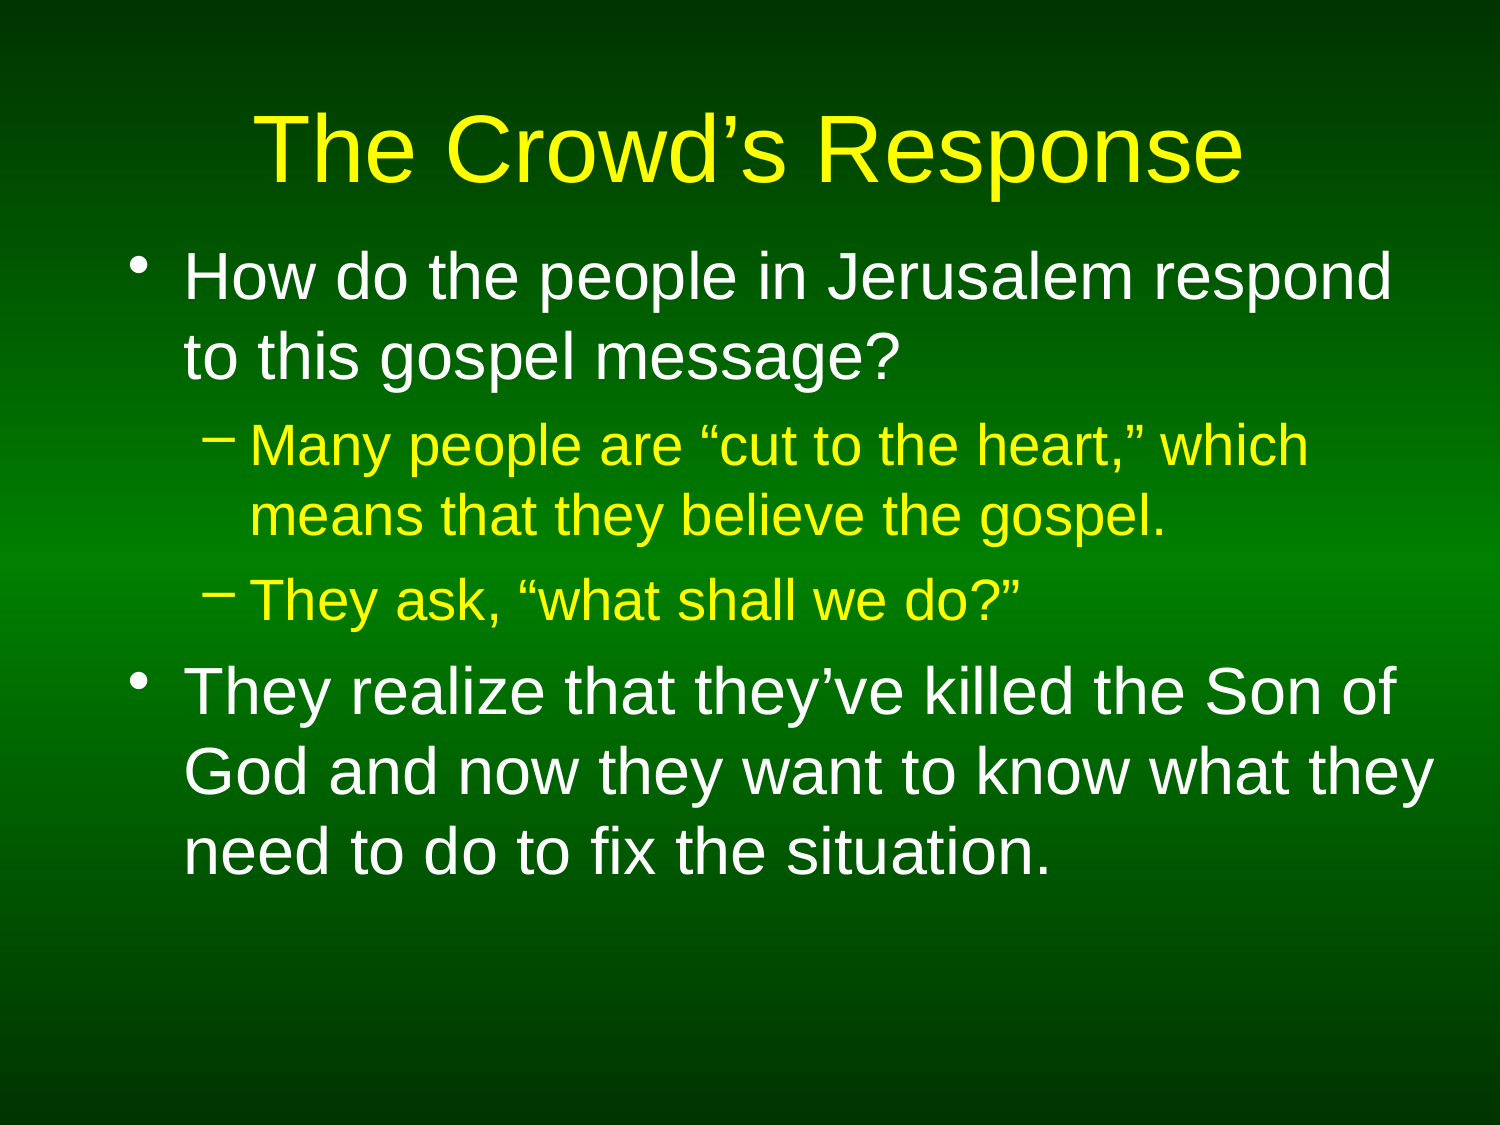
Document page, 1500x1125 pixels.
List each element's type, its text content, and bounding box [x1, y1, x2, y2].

title The Crowd’s Response [37, 50, 1463, 238]
list How do the people in Jerusalem respond to this gospel message? Many people are “cut to the heart,” which means that they believe the gospel. They ask, “what shall we do?” They realize that they’ve killed the Son of God and now they want to know what they need to do to fix the situation. [112, 224, 1463, 1125]
